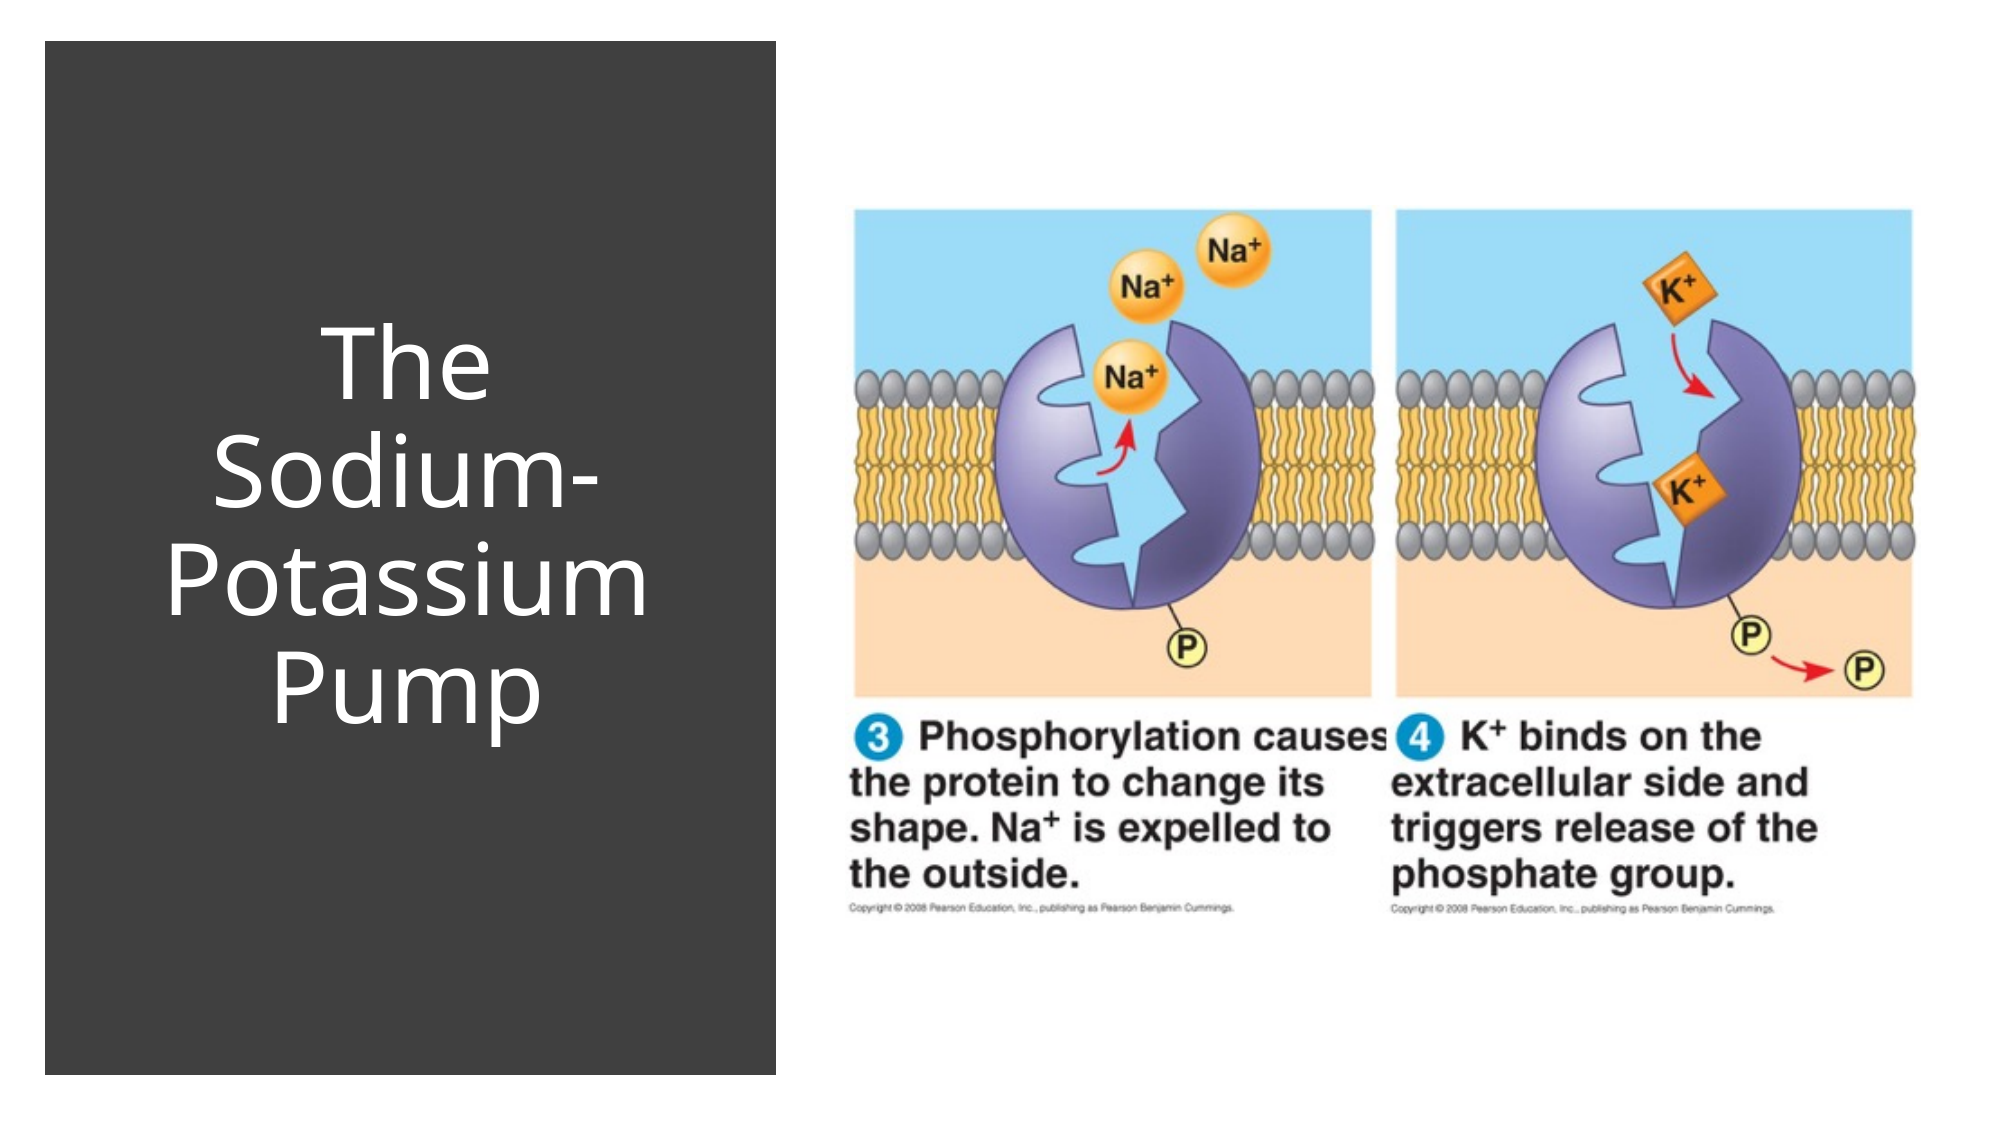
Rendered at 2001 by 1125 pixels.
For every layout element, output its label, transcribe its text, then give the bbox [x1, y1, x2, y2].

text_box [54, 50, 767, 1066]
picture [845, 205, 1921, 921]
title The Sodium-Potassium Pump [121, 121, 693, 936]
